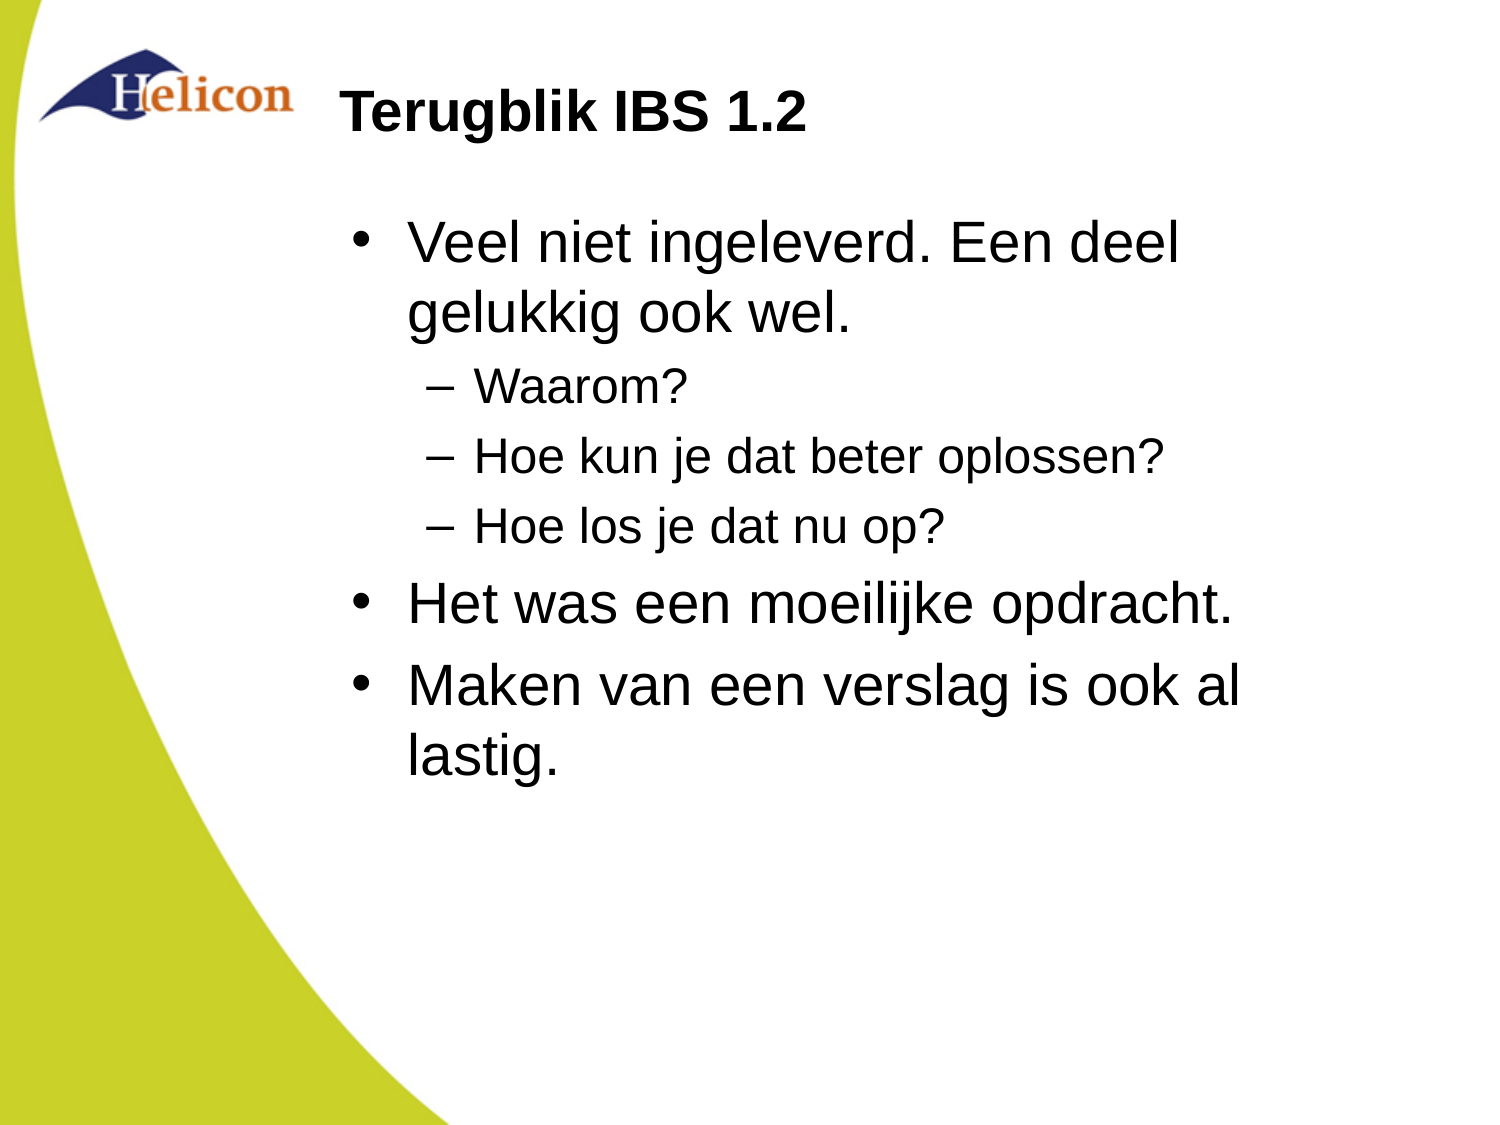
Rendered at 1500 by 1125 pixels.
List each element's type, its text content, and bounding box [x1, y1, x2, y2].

list Veel niet ingeleverd. Een deel gelukkig ook wel. Waarom? Hoe kun je dat beter oplossen? Hoe los je dat nu op? Het was een moeilijke opdracht. Maken van een verslag is ook al lastig. [336, 196, 1425, 1005]
picture [0, 0, 1500, 1125]
title Terugblik IBS 1.2 [324, 54, 1415, 161]
